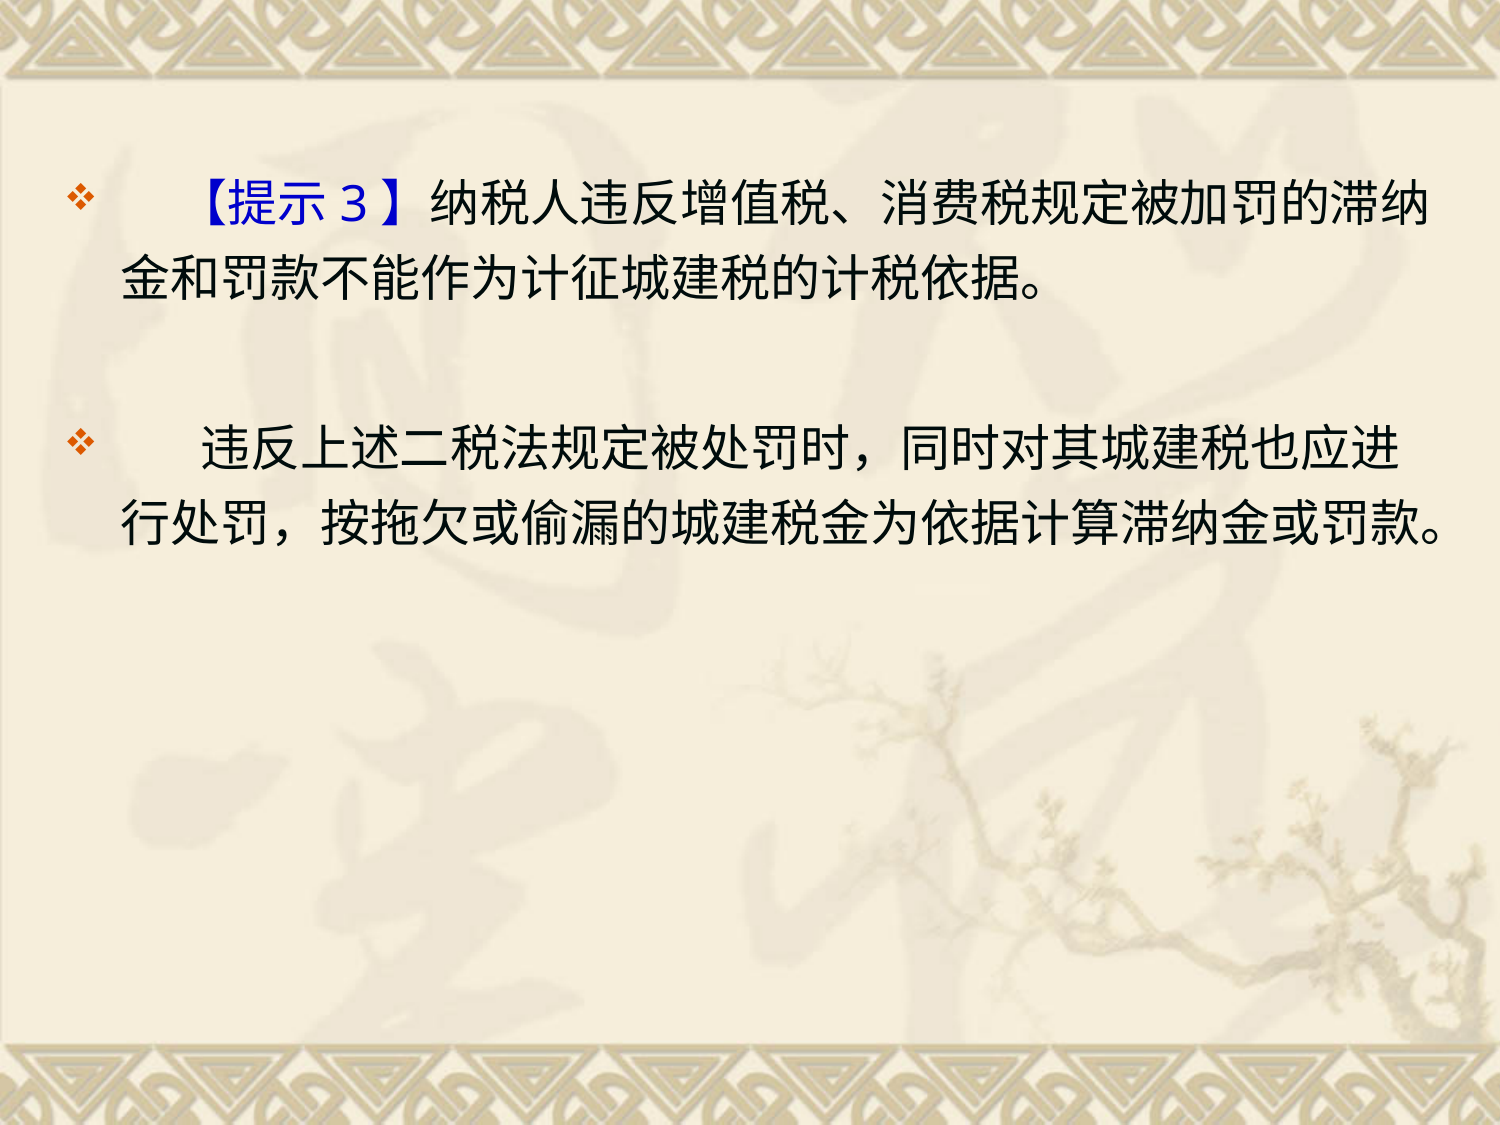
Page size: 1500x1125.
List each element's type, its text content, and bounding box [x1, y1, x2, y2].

picture [0, 0, 1500, 1125]
list 【提示3】纳税人违反增值税、消费税规定被加罚的滞纳金和罚款不能作为计征城建税的计税依据。 违反上述二税法规定被处罚时，同时对其城建税也应进行处罚，按拖欠或偷漏的城建税金为依据计算滞纳金或罚款。 [49, 148, 1451, 777]
